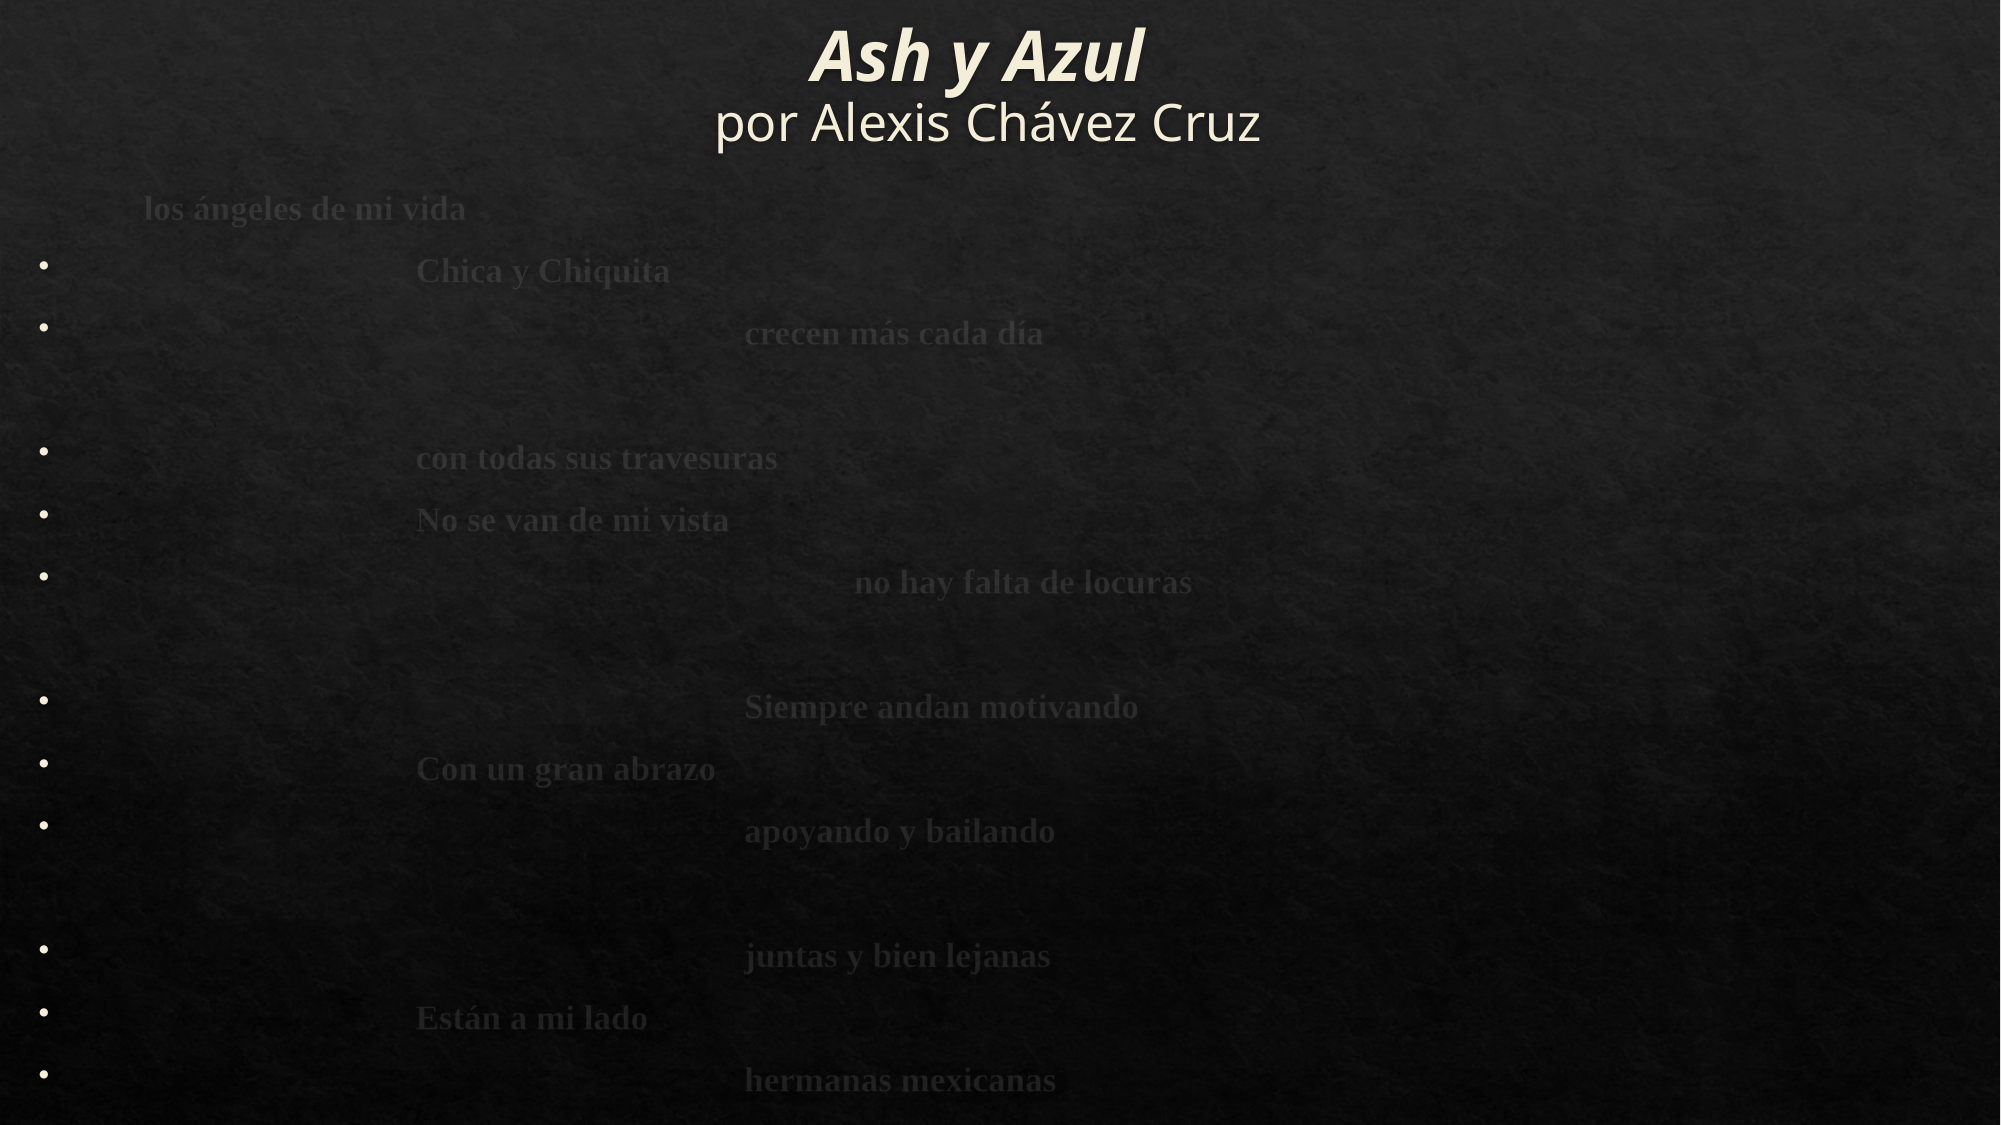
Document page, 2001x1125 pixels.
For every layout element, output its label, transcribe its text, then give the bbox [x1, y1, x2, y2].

title Ash y Azul por Alexis Chávez Cruz [138, 13, 1838, 161]
list los ángeles de mi vida Chica y Chiquita crecen más cada día con todas sus travesuras No se van de mi vista no hay falta de locuras Siempre andan motivando Con un gran abrazo apoyando y bailando juntas y bien lejanas Están a mi lado hermanas mexicanas [19, 173, 1964, 1112]
